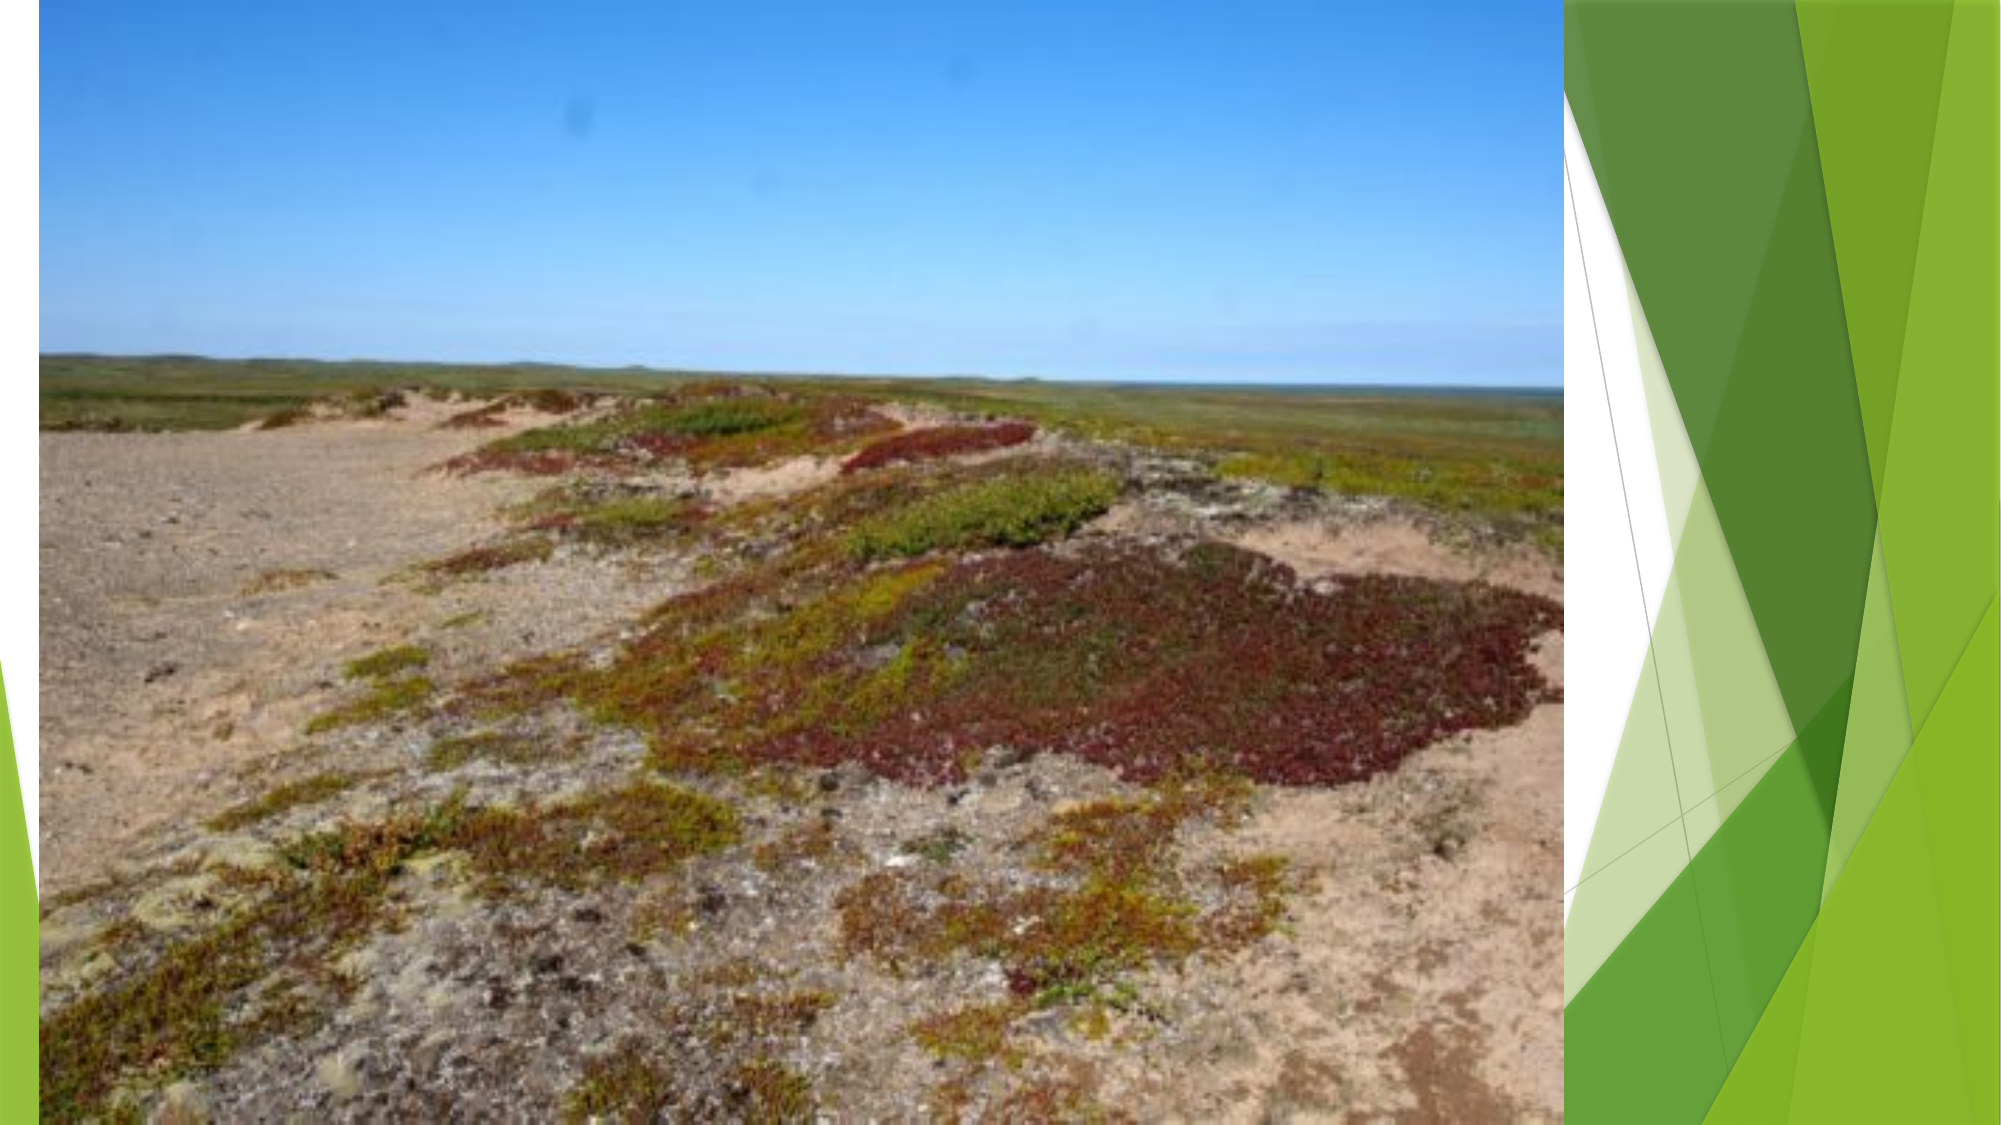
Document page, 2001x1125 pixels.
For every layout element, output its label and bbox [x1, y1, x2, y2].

list [38, 0, 1565, 1125]
